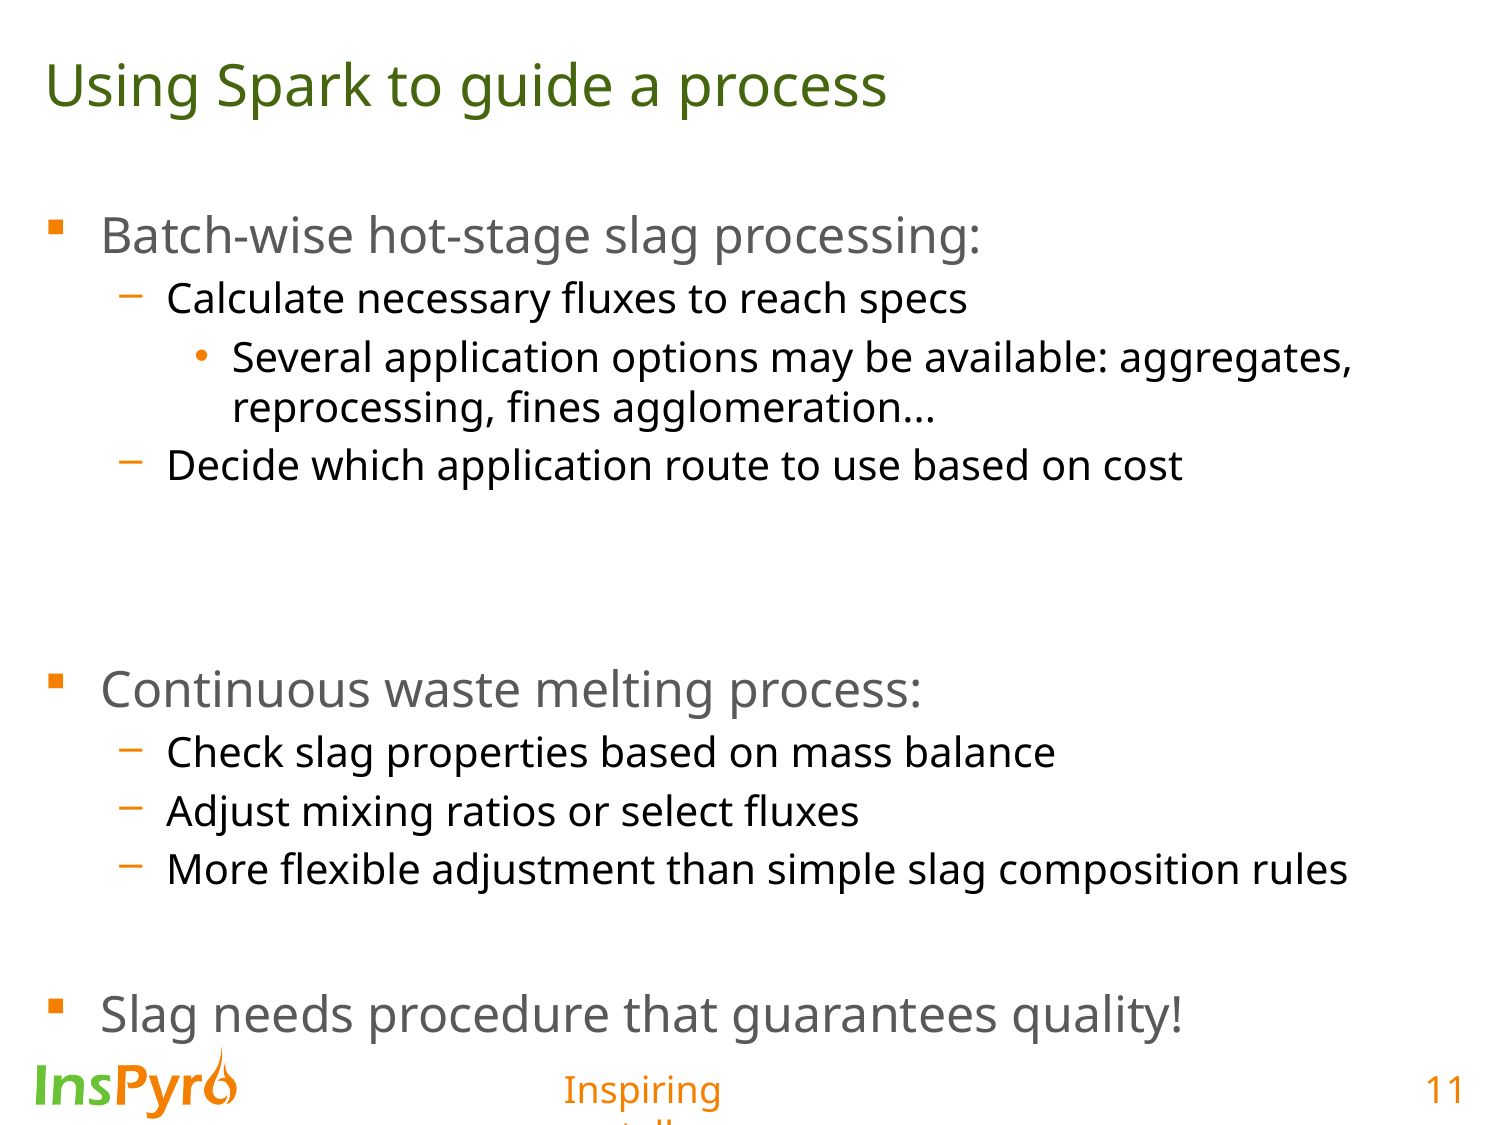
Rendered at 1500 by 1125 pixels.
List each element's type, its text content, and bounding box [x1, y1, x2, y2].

slide_number 11 [1352, 1058, 1483, 1125]
title Using Spark to guide a process [29, 6, 1380, 161]
list Batch-wise hot-stage slag processing: Calculate necessary fluxes to reach specs Several application options may be available: aggregates, reprocessing, fines agglomeration... Decide which application route to use based on cost Continuous waste melting process: Check slag properties based on mass balance Adjust mixing ratios or select fluxes More flexible adjustment than simple slag composition rules Slag needs procedure that guarantees quality! [29, 196, 1471, 1024]
picture [29, 1039, 243, 1125]
